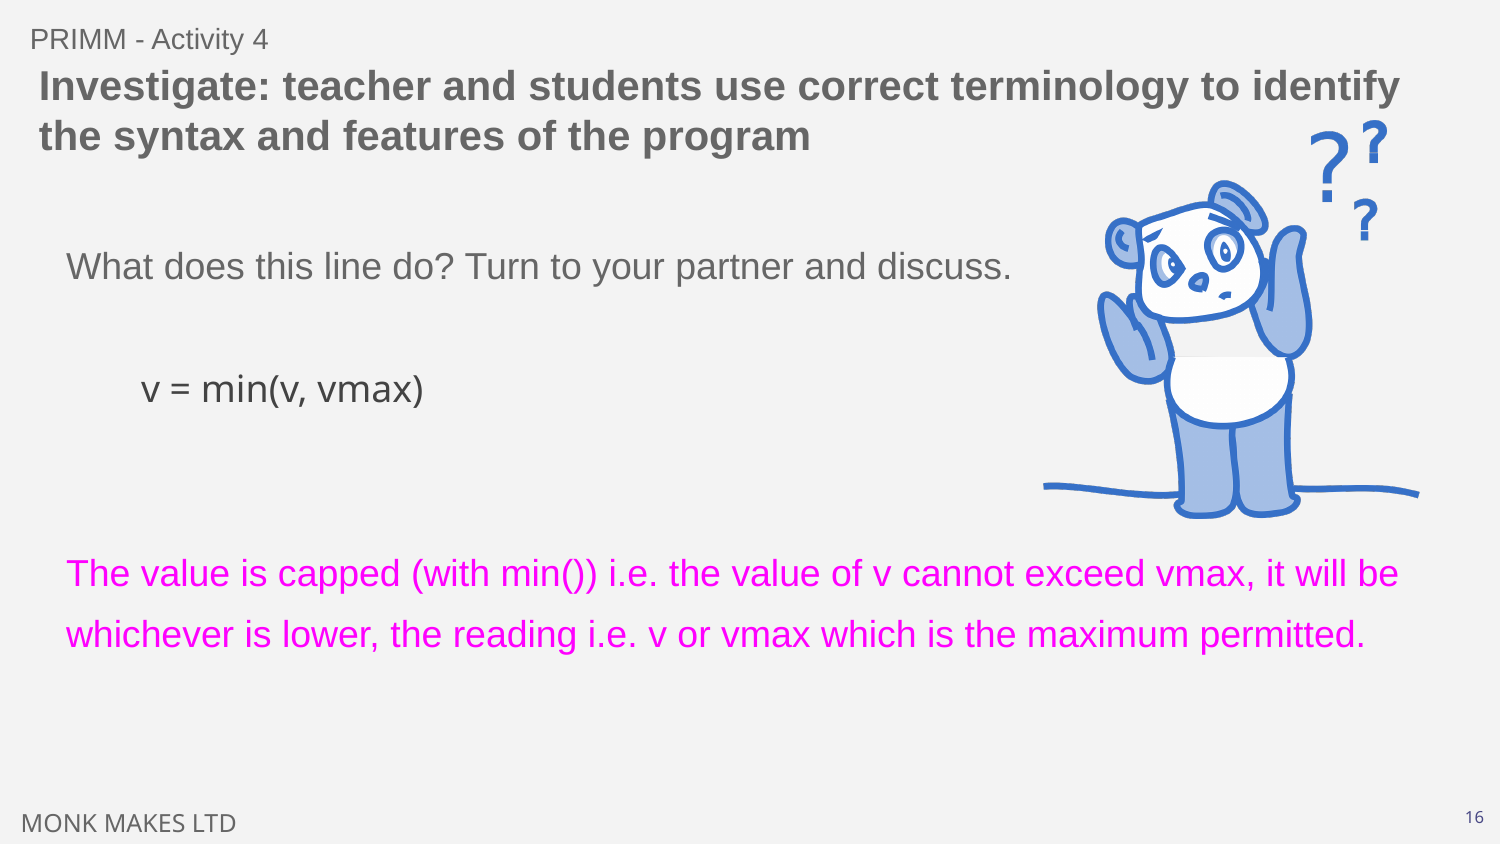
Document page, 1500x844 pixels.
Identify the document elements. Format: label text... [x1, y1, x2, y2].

picture [1039, 120, 1423, 520]
text_box What does this line do? Turn to your partner and discuss. v = min(v, vmax) The value is capped (with min()) i.e. the value of v cannot exceed vmax, it will be whichever is lower, the reading i.e. v or vmax which is the maximum permitted. [51, 211, 1422, 793]
title Investigate: teacher and students use correct terminology to identify the syntax and features of the program [24, 52, 1422, 167]
subtitle PRIMM - Activity 4 [14, 0, 1500, 52]
slide_number ‹#› [1448, 792, 1500, 844]
